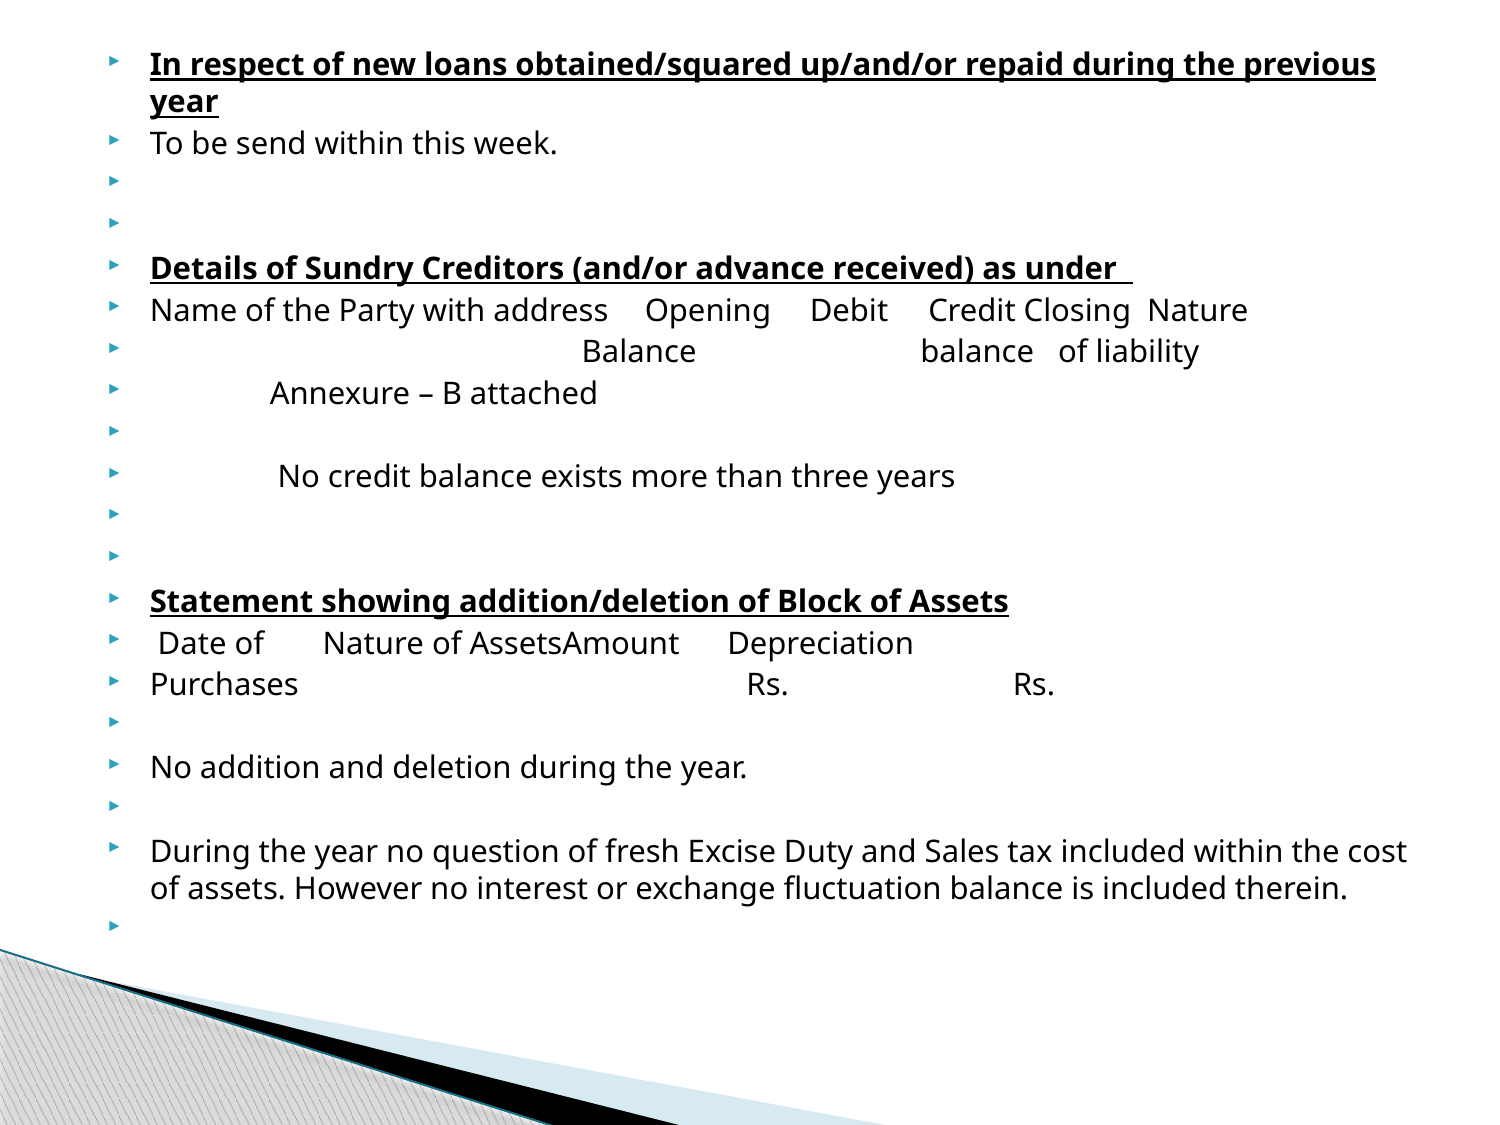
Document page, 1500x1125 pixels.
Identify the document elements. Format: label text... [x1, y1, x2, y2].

list In respect of new loans obtained/squared up/and/or repaid during the previous year To be send within this week. Details of Sundry Creditors (and/or advance received) as under Name of the Party with address Opening Debit Credit Closing Nature Balance balance of liability Annexure – B attached No credit balance exists more than three years Statement showing addition/deletion of Block of Assets Date of Nature of Assets Amount Depreciation Purchases Rs. Rs. No addition and deletion during the year. During the year no question of fresh Excise Duty and Sales tax included within the cost of assets. However no interest or exchange fluctuation balance is included therein. [75, 37, 1425, 986]
